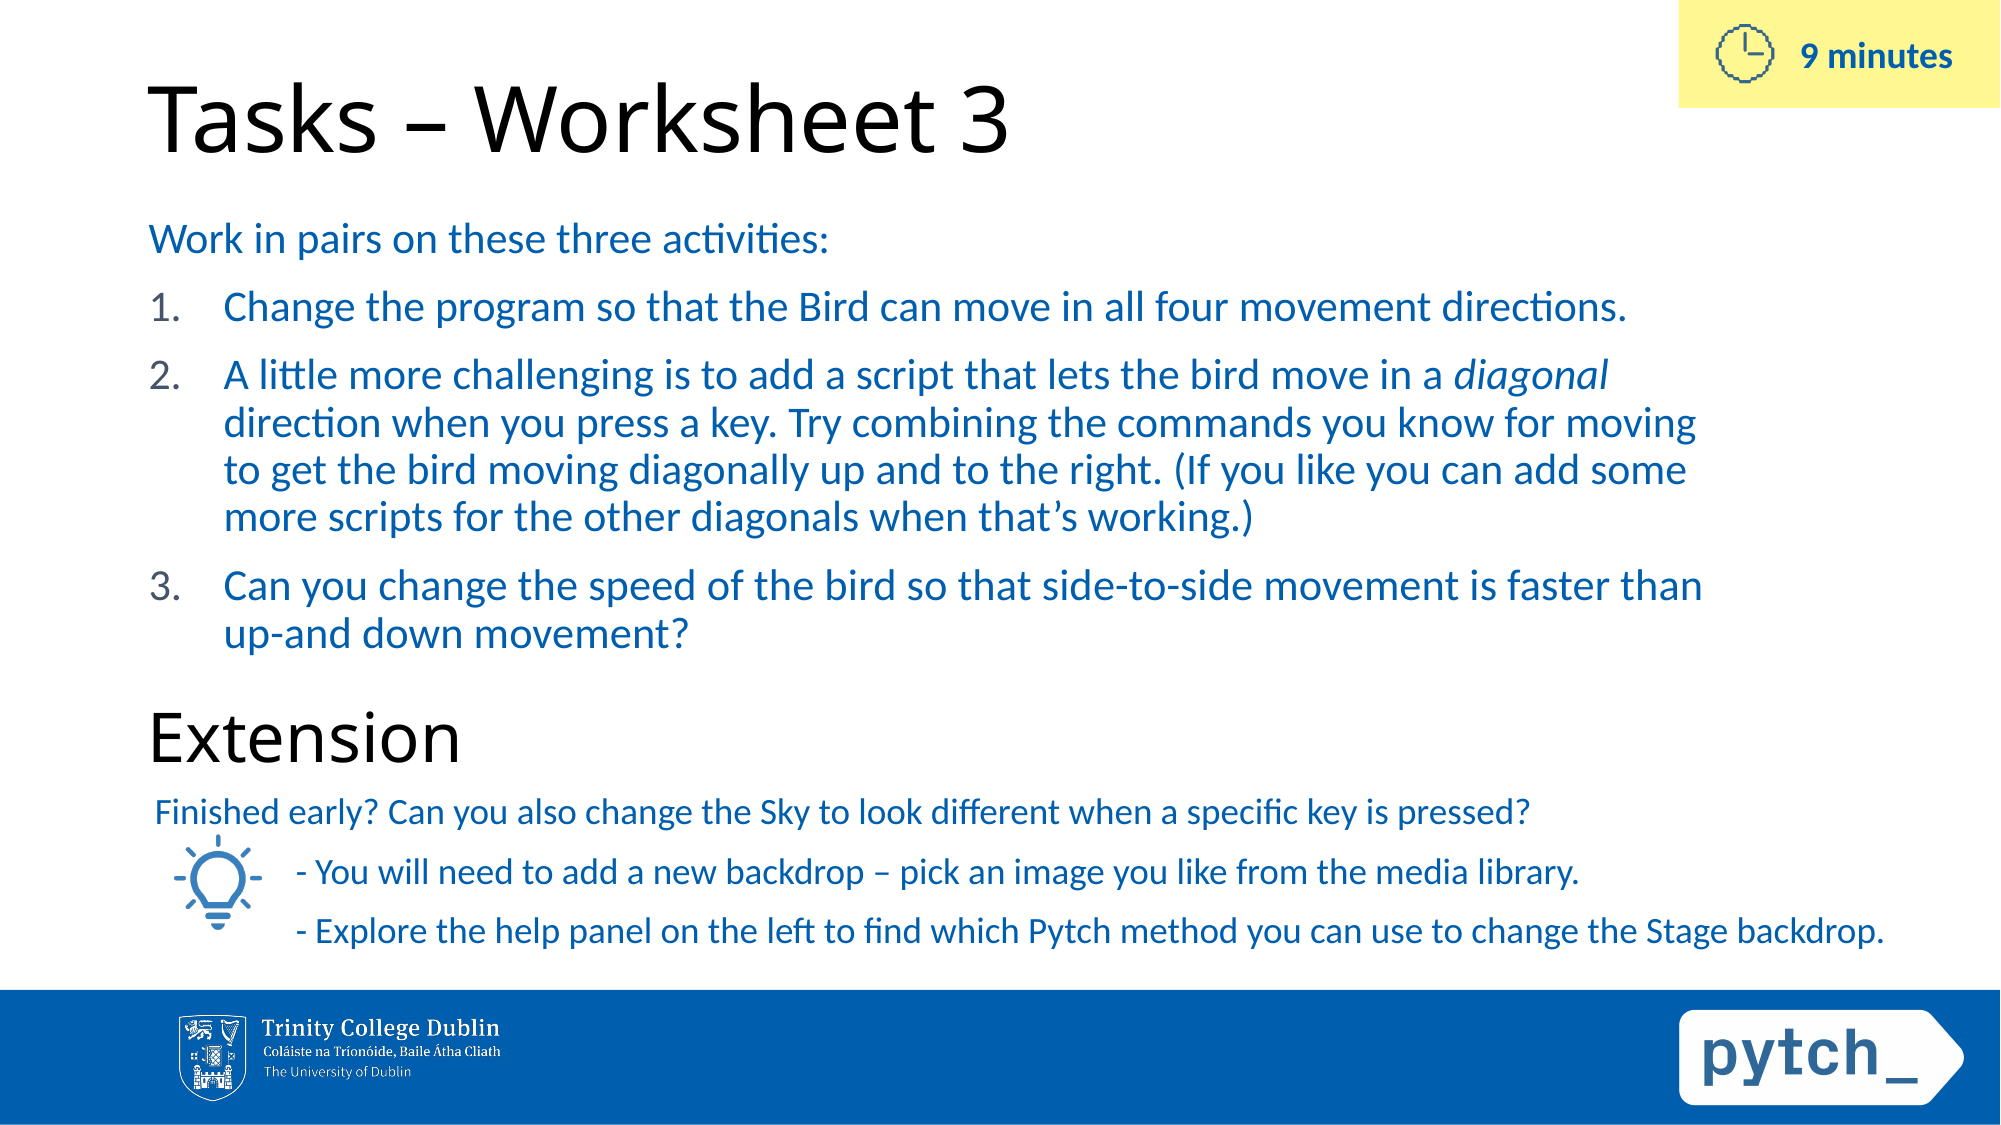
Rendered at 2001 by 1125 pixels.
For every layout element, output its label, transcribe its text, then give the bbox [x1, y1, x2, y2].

text_box Extension [132, 695, 1858, 786]
picture [165, 830, 271, 936]
title Tasks – Worksheet 3 [132, 14, 1858, 232]
text_box Finished early? Can you also change the Sky to look different when a specific key is pressed? - You will need to add a new backdrop – pick an image you like from the media library. - Explore the help panel on the left to find which Pytch method you can use to change the Stage backdrop. [139, 785, 1950, 963]
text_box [1678, 0, 2000, 108]
picture [178, 1014, 502, 1102]
picture [1590, 894, 2001, 1125]
list Work in pairs on these three activities: Change the program so that the Bird can move in all four movement directions. A little more challenging is to add a script that lets the bird move in a diagonal direction when you press a key. Try combining the commands you know for moving to get the bird moving diagonally up and to the right. (If you like you can add some more scripts for the other diagonals when that’s working.) Can you change the speed of the bird so that side-to-side movement is faster than up-and down movement? [133, 208, 1732, 695]
